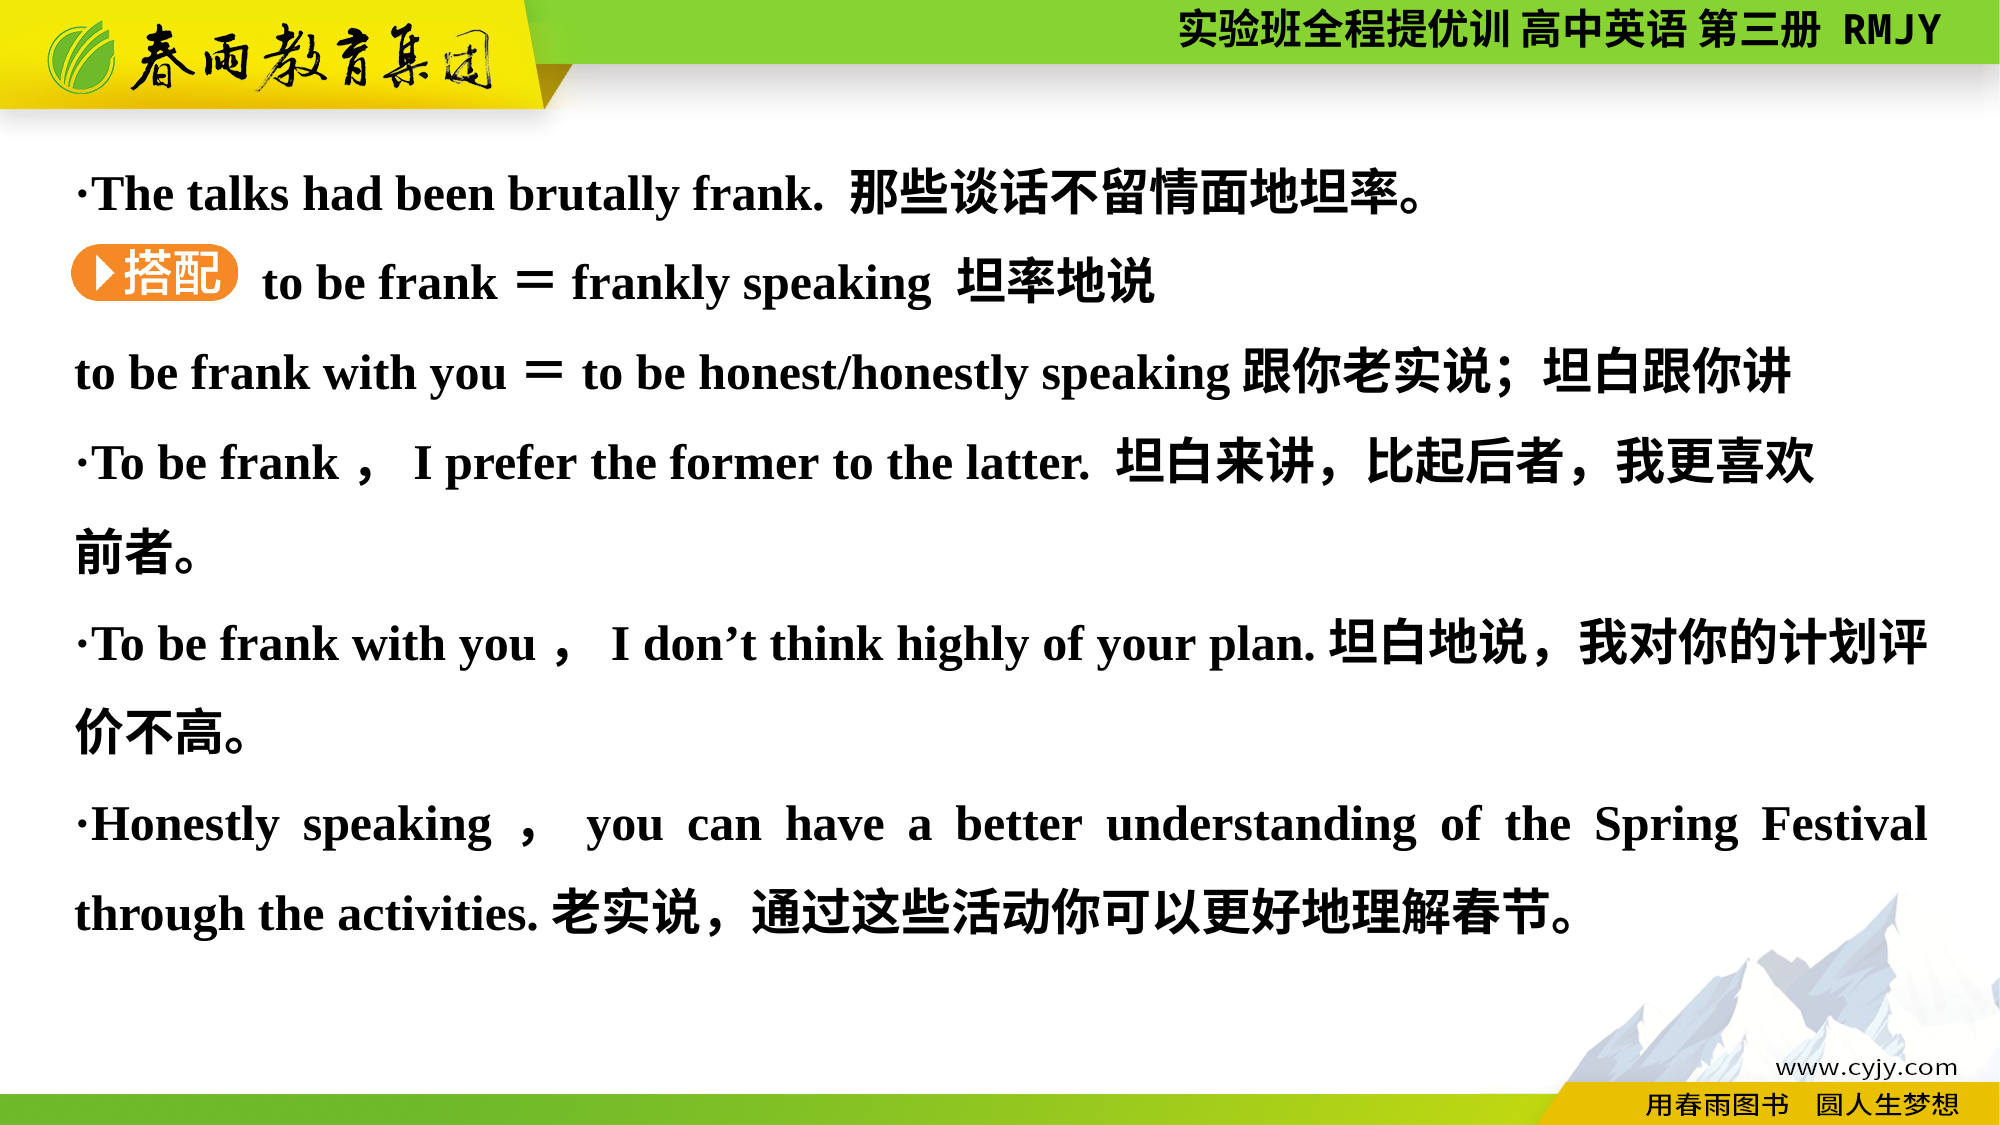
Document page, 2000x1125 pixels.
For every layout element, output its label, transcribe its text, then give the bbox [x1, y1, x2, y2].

list ·The talks had been brutally frank. 那些谈话不留情面地坦率。 to be frank＝frankly speaking 坦率地说 to be frank with you＝to be honest/honestly speaking跟你老实说；坦白跟你讲 ·To be frank，I prefer the former to the latter. 坦白来讲，比起后者，我更喜欢 前者。 ·To be frank with you，I don’t think highly of your plan.坦白地说，我对你的计划评价不高。 ·Honestly speaking，you can have a better understanding of the Spring Festival through the activities.老实说，通过这些活动你可以更好地理解春节。 [59, 122, 1944, 944]
picture [0, 0, 2000, 1125]
